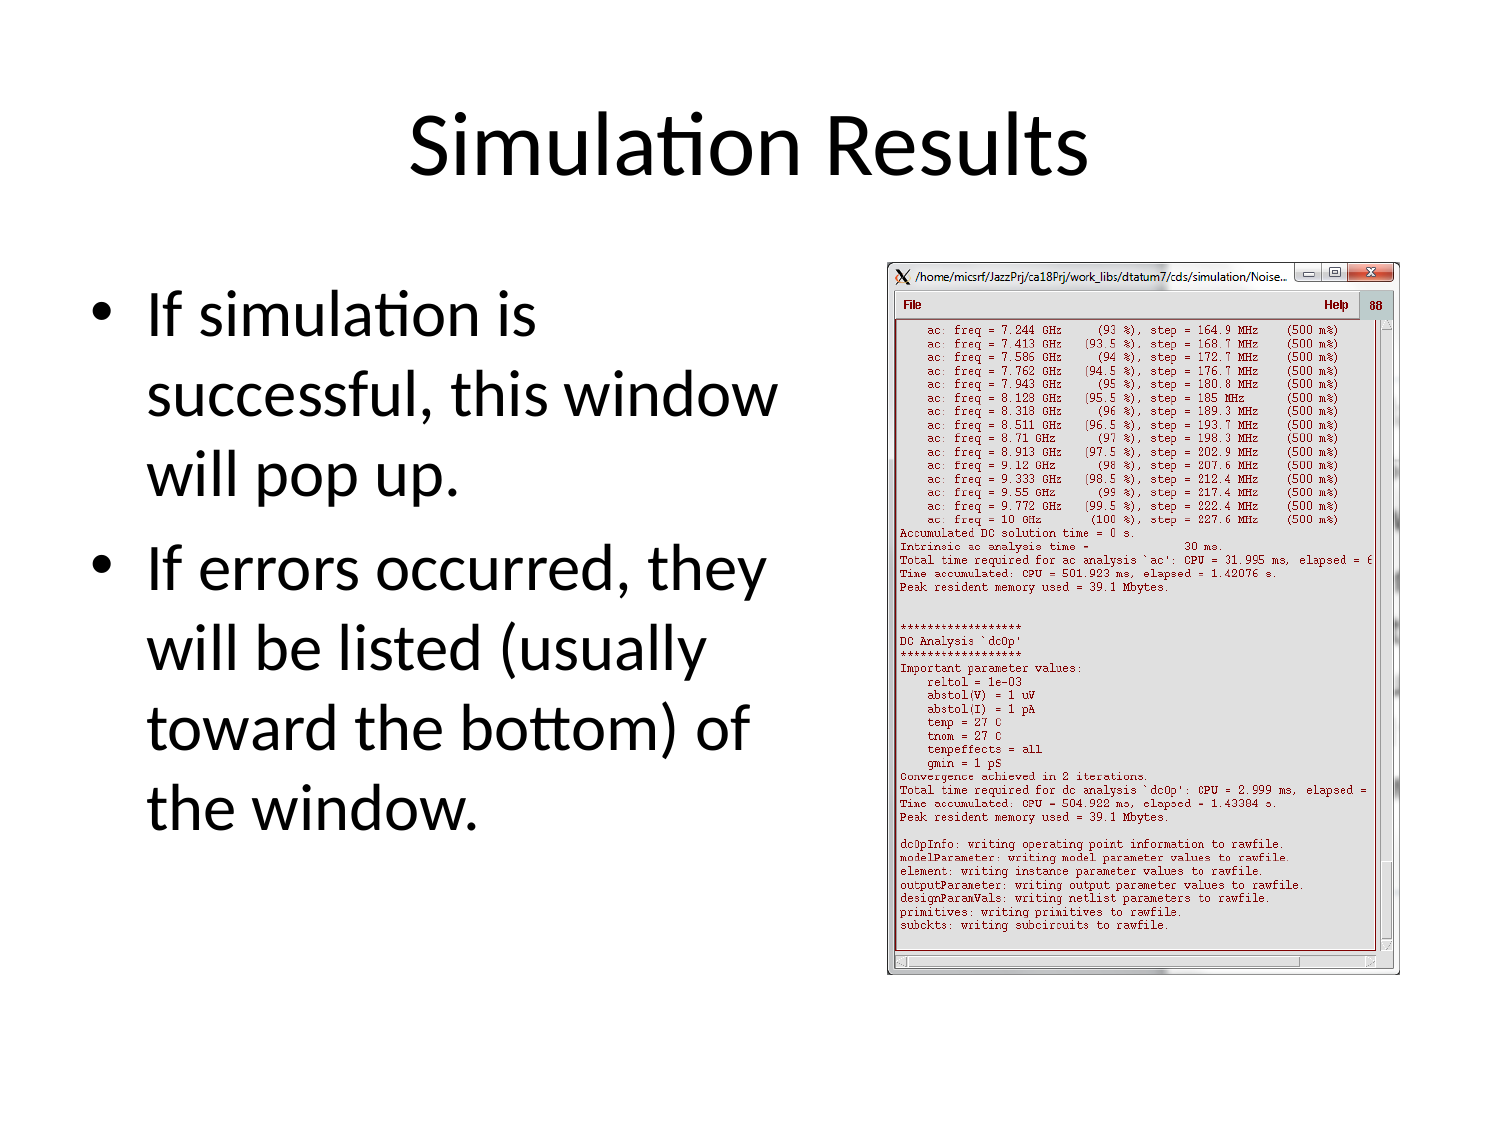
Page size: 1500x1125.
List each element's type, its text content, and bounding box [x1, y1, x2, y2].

picture [887, 262, 1401, 976]
list If simulation is successful, this window will pop up. If errors occurred, they will be listed (usually toward the bottom) of the window. [75, 262, 838, 1005]
title Simulation Results [75, 45, 1425, 233]
